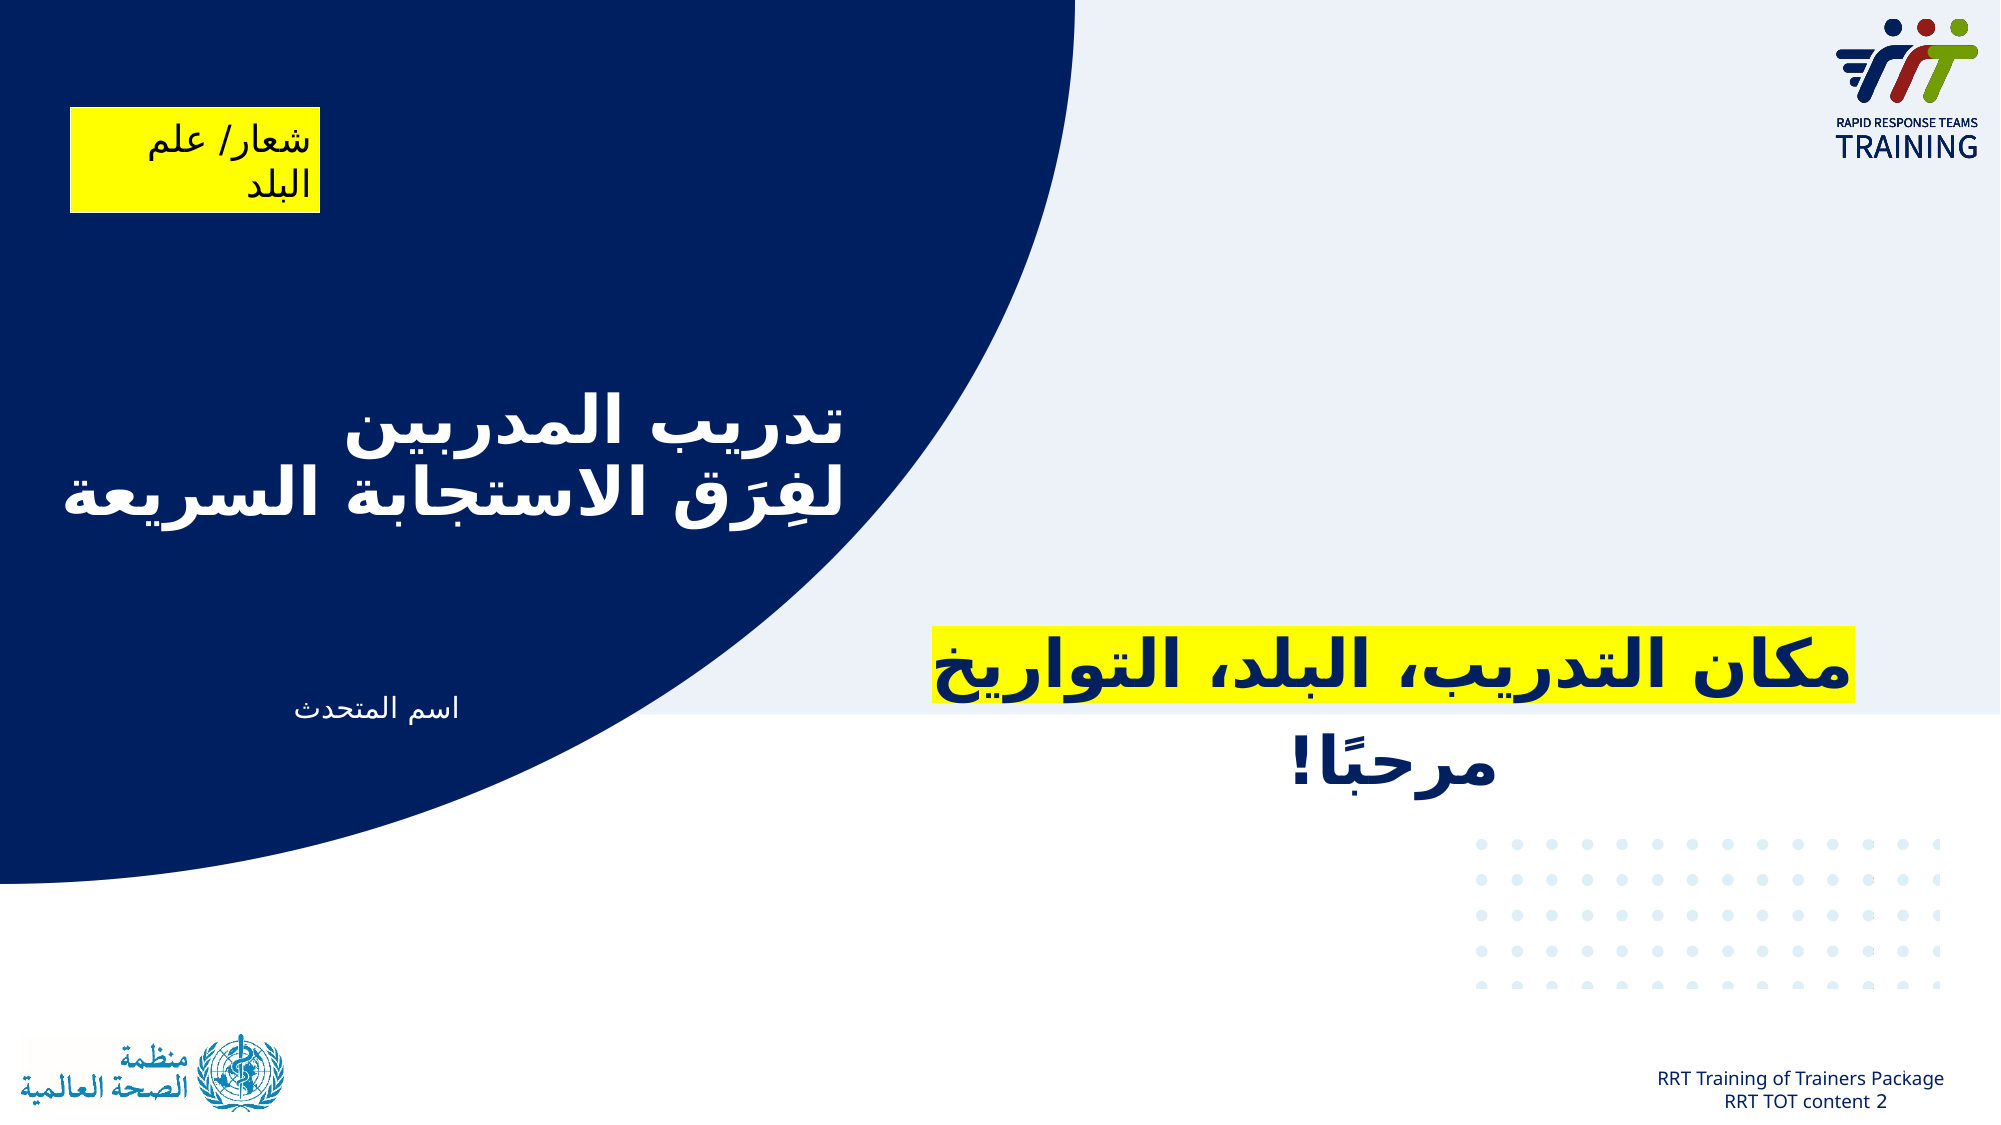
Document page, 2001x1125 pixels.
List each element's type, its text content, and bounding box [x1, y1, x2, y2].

text_box مرحبًا! [732, 710, 2000, 806]
picture [1476, 839, 1940, 989]
picture [1835, 19, 1978, 167]
text_box مكان التدريب، البلد، التواريخ [663, 613, 2000, 709]
text_box شعار/ علم البلد [70, 107, 320, 213]
title تدريب المدربين لفِرَق الاستجابة السريعة [45, 259, 856, 657]
picture [0, 0, 1075, 884]
slide_number 1 [1887, 1037, 1916, 1090]
picture [21, 1034, 284, 1112]
text_box اسم المتحدث [84, 682, 468, 733]
